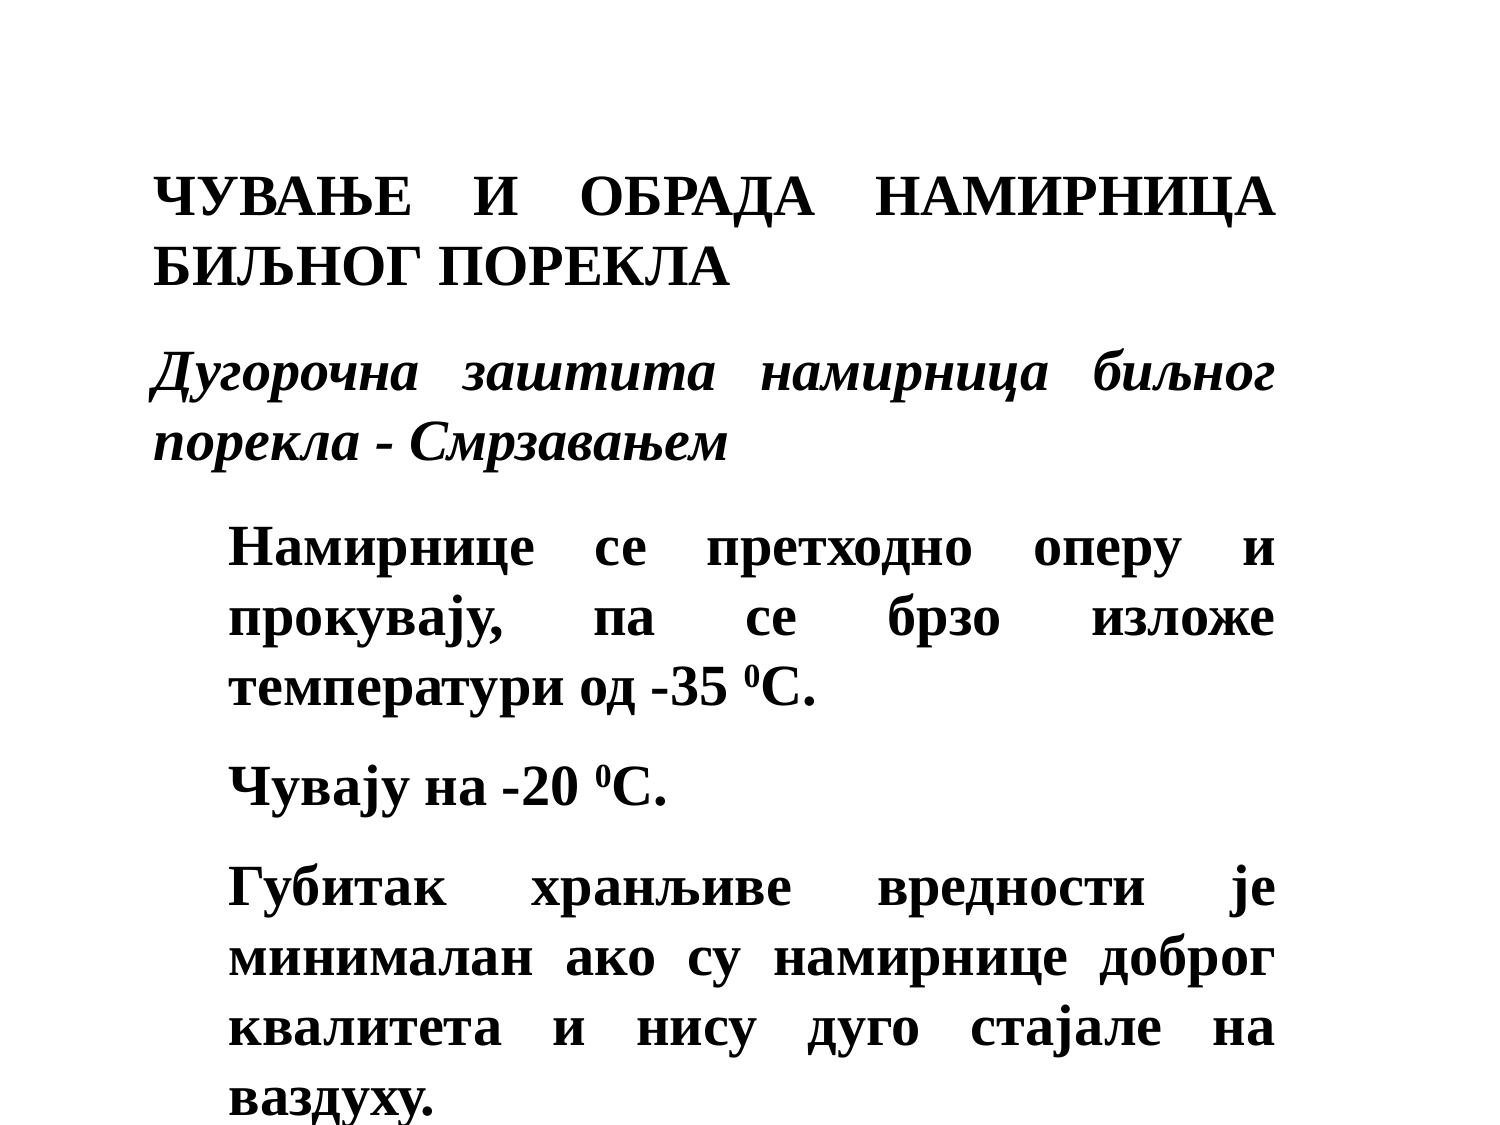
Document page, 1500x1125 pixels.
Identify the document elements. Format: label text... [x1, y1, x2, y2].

text_box ЧУВАЊЕ И ОБРАДА НАМИРНИЦА БИЉНОГ ПОРЕКЛА Дугорочна заштита намирница биљног порекла - Смрзавањем Намирнице се претходно оперу и прокувају, па се брзо изложе температури од -35 0С. Чувају на -20 0С. Губитак хранљиве вредности је минималан ако су намирнице доброг квалитета и нису дуго стајале на ваздуху. [139, 149, 1292, 1125]
